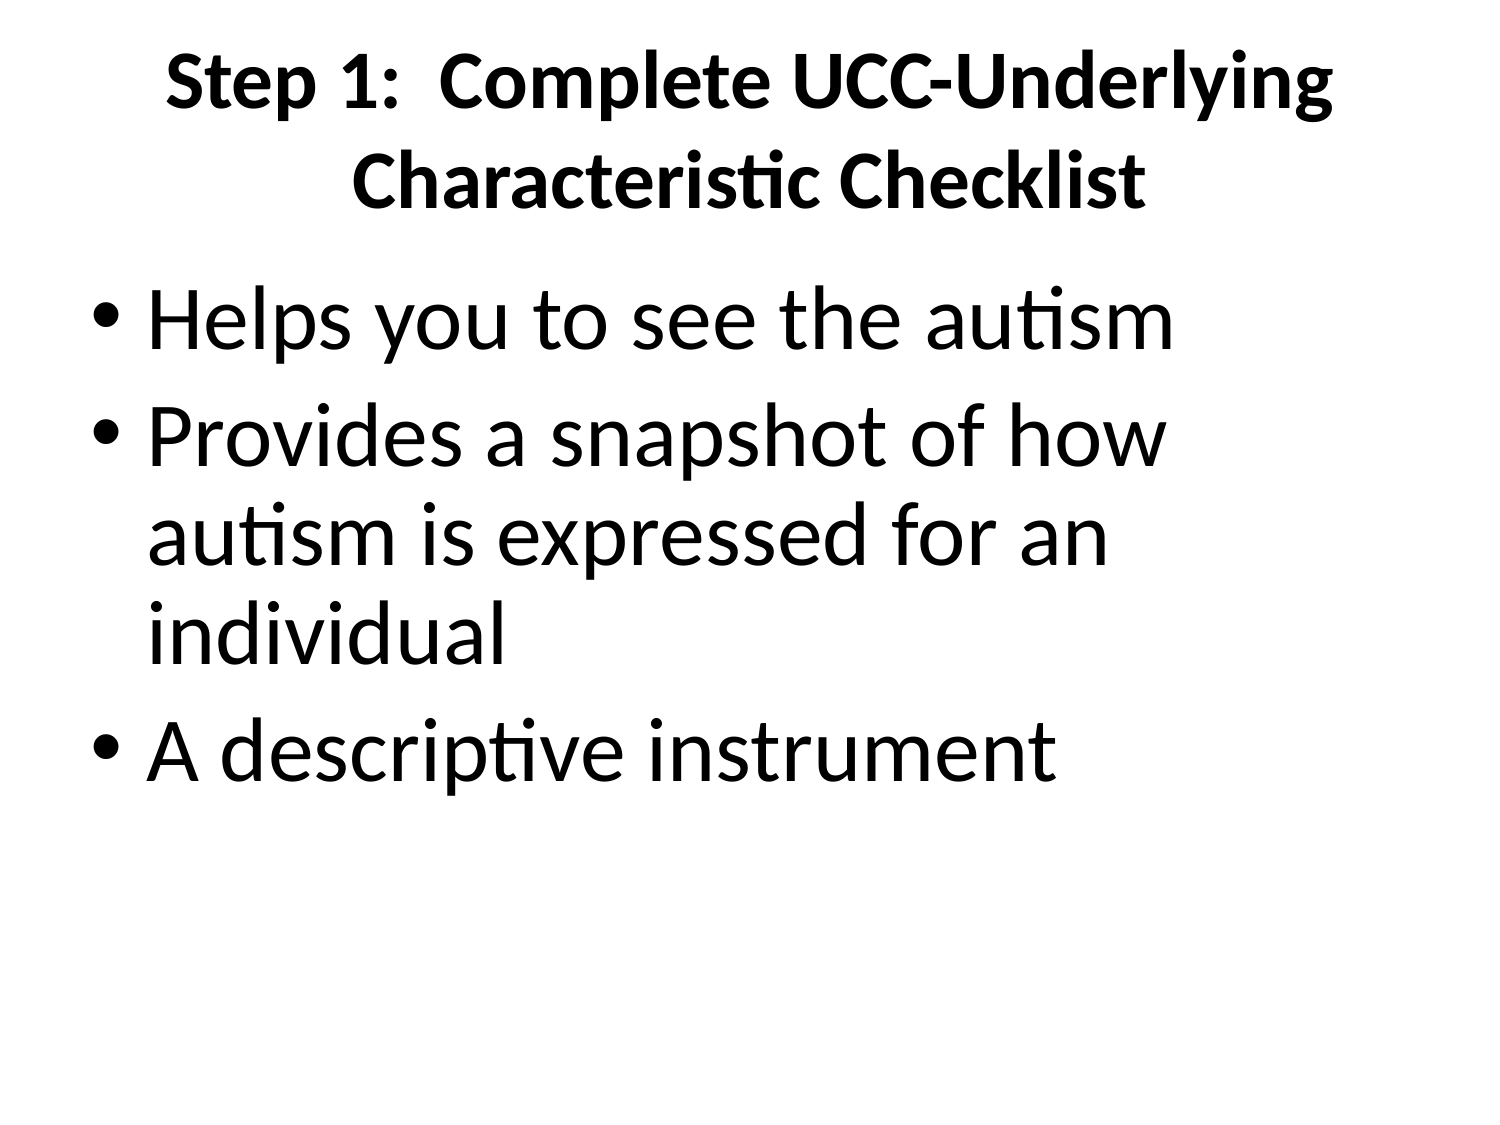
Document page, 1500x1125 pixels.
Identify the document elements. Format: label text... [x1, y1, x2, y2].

list Helps you to see the autism Provides a snapshot of how autism is expressed for an individual A descriptive instrument [75, 262, 1425, 1005]
title Step 1: Complete UCC-Underlying Characteristic Checklist [0, 0, 1500, 250]
